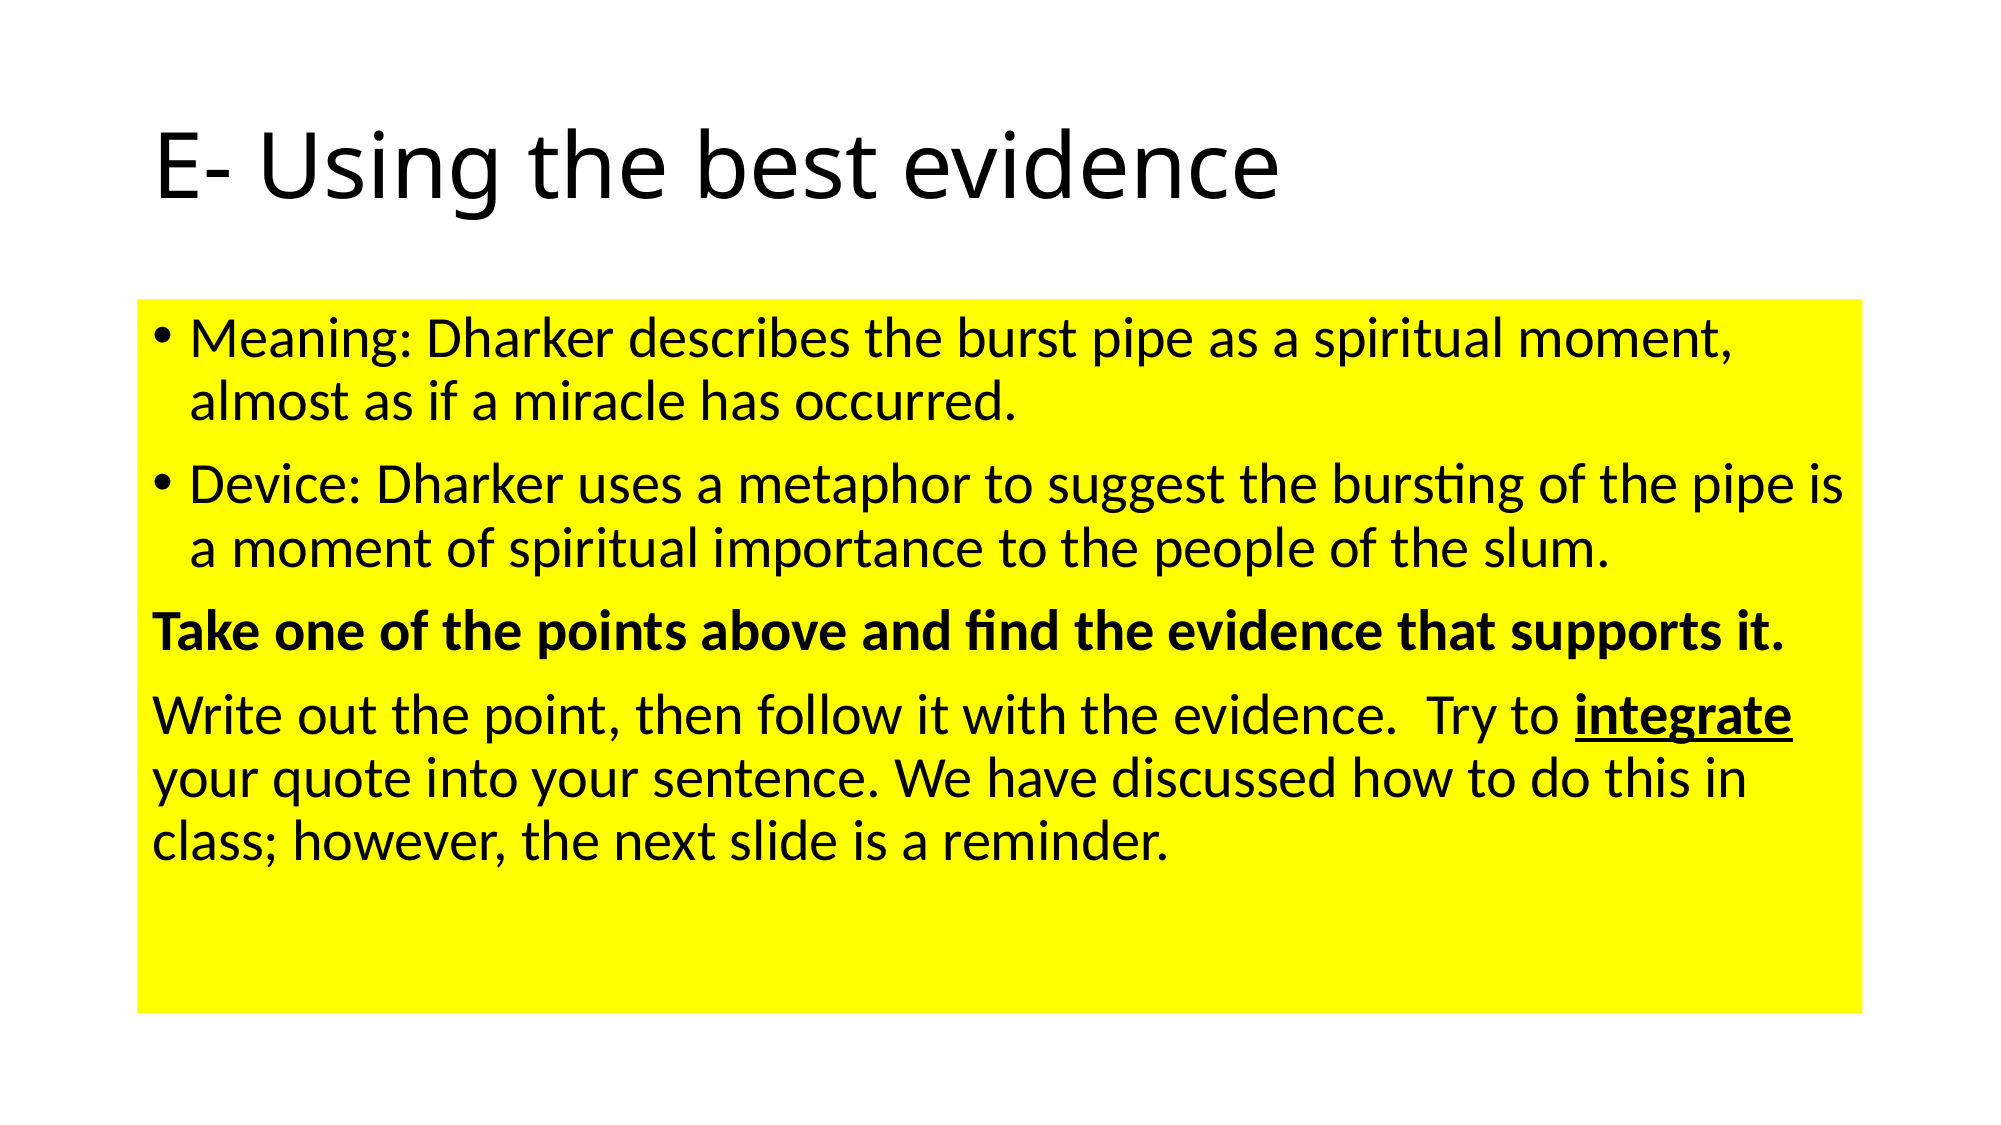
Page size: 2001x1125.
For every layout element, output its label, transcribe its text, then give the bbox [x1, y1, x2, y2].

title E- Using the best evidence [137, 59, 1863, 278]
list Meaning: Dharker describes the burst pipe as a spiritual moment, almost as if a miracle has occurred. Device: Dharker uses a metaphor to suggest the bursting of the pipe is a moment of spiritual importance to the people of the slum. Take one of the points above and find the evidence that supports it. Write out the point, then follow it with the evidence. Try to integrate your quote into your sentence. We have discussed how to do this in class; however, the next slide is a reminder. [137, 299, 1863, 1014]
